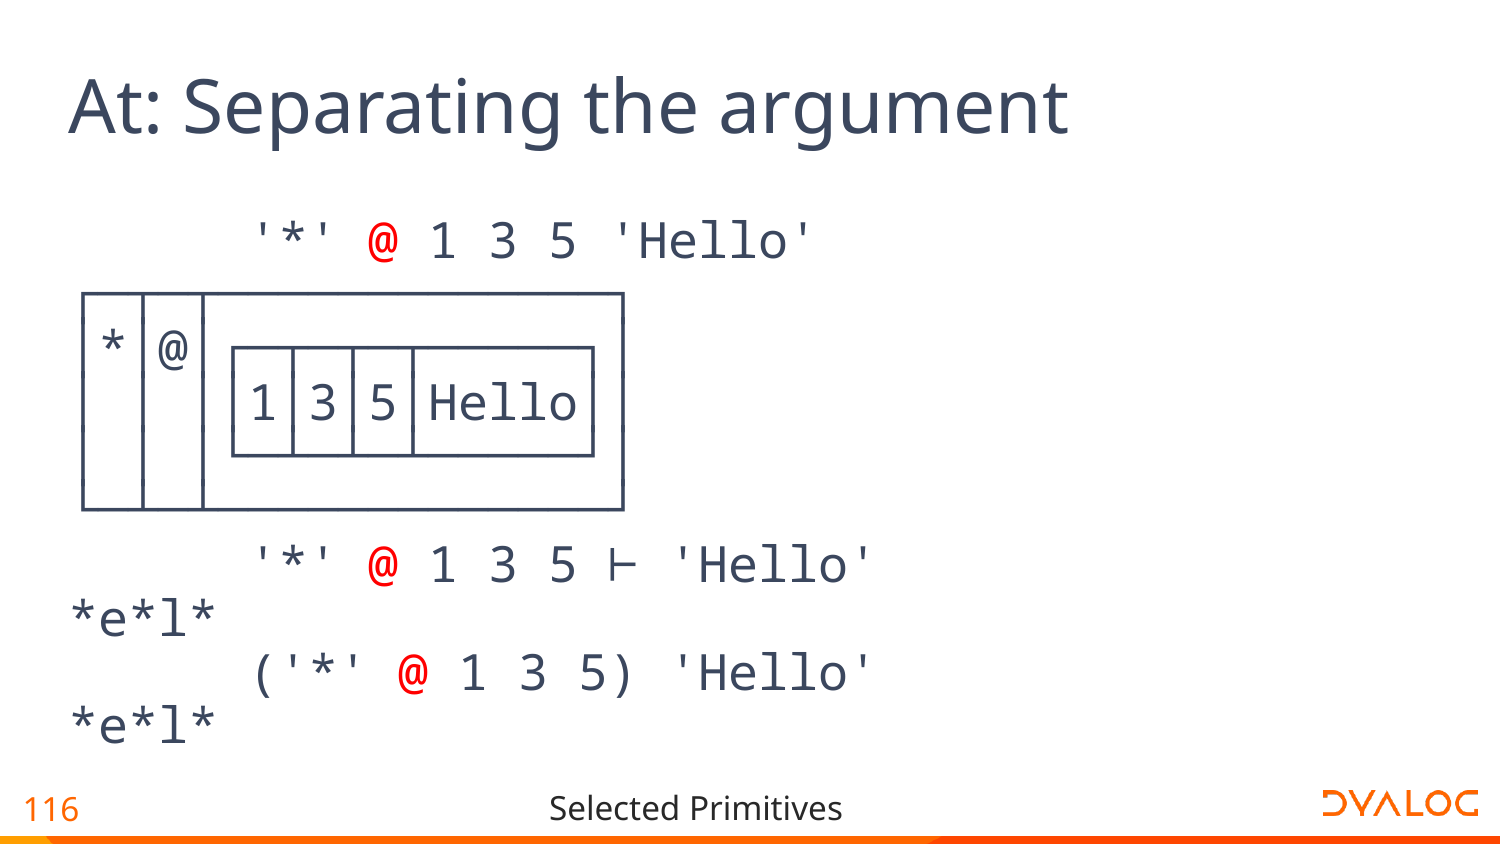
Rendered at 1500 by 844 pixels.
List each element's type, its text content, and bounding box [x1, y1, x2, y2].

title At: Separating the argument [53, 43, 1453, 157]
picture [0, 836, 1500, 844]
list '*' @ 1 3 5 'Hello' ┌─┬─┬─────────────┐ │*│@│┌─┬─┬─┬─────┐│ │ │ ││1│3│5│Hello││ │ │ │└─┴─┴─┴─────┘│ └─┴─┴─────────────┘ '*' @ 1 3 5 ⊢ 'Hello' *e*l* ('*' @ 1 3 5) 'Hello' *e*l* [53, 207, 1453, 740]
picture [1323, 790, 1478, 816]
